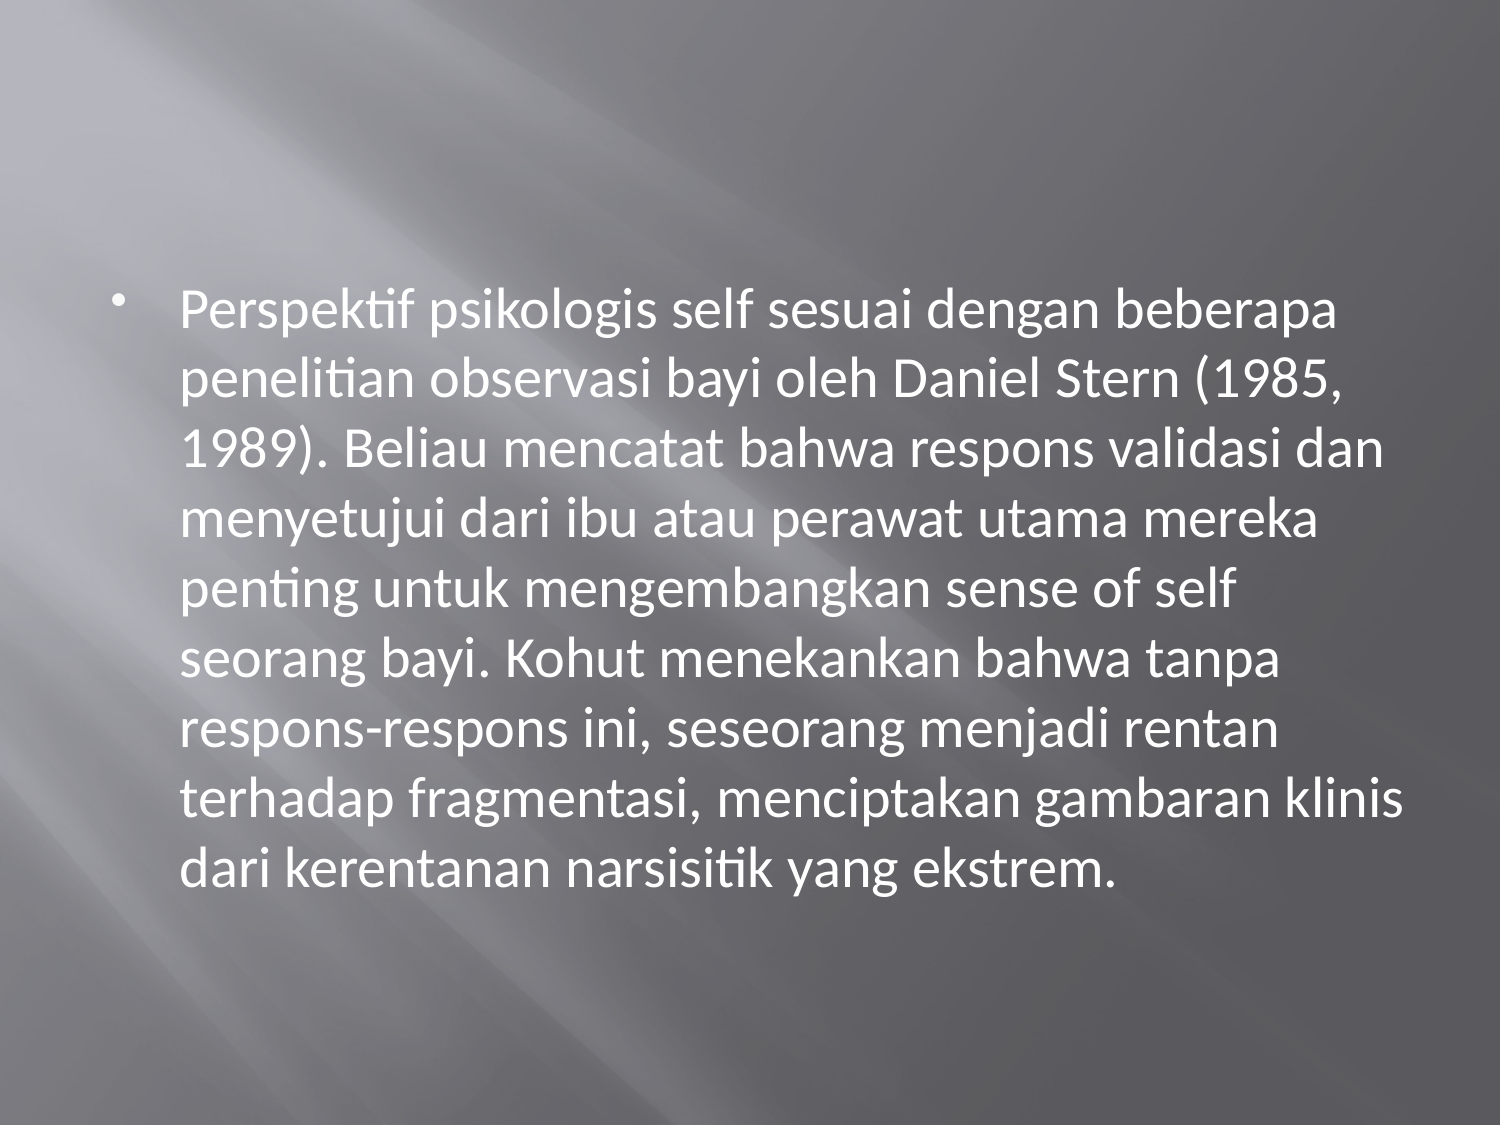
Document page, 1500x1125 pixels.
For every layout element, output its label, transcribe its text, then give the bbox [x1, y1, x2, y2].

list Perspektif psikologis self sesuai dengan beberapa penelitian observasi bayi oleh Daniel Stern (1985, 1989). Beliau mencatat bahwa respons validasi dan menyetujui dari ibu atau perawat utama mereka penting untuk mengembangkan sense of self seorang bayi. Kohut menekankan bahwa tanpa respons-respons ini, seseorang menjadi rentan terhadap fragmentasi, menciptakan gambaran klinis dari kerentanan narsisitik yang ekstrem. [75, 262, 1425, 1035]
